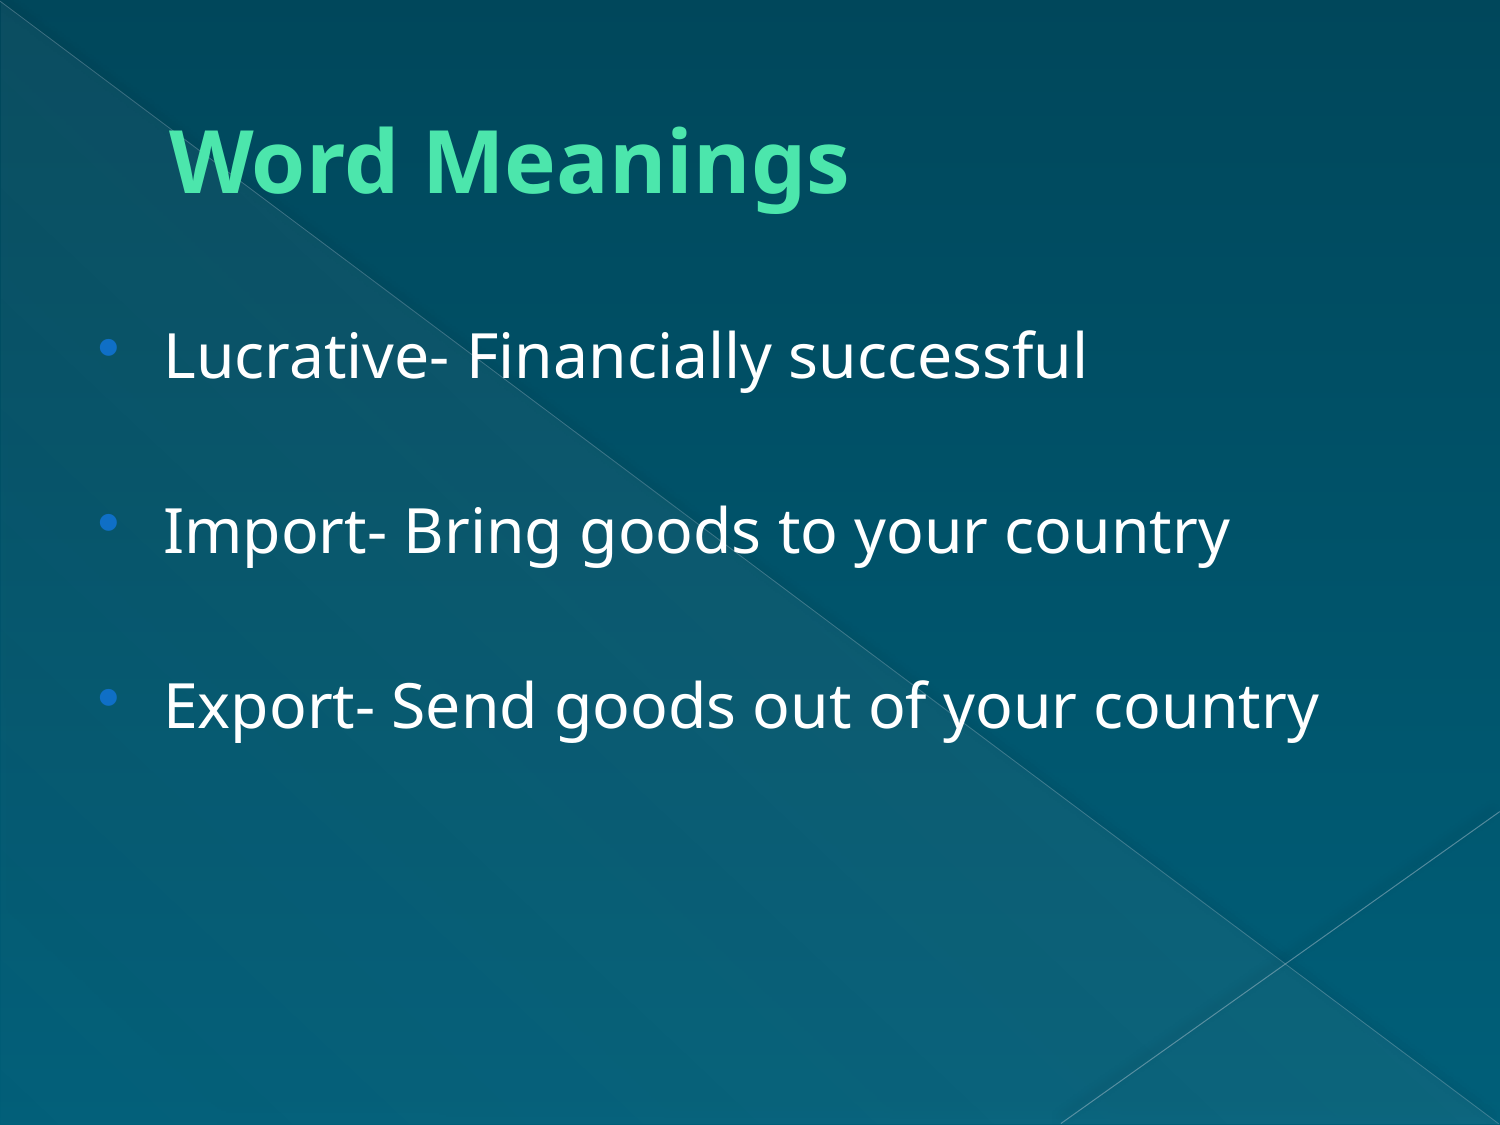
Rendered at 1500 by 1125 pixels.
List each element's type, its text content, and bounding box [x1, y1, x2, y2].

list Lucrative- Financially successful Import- Bring goods to your country Export- Send goods out of your country [75, 308, 1425, 1059]
title Word Meanings [75, 43, 1425, 274]
